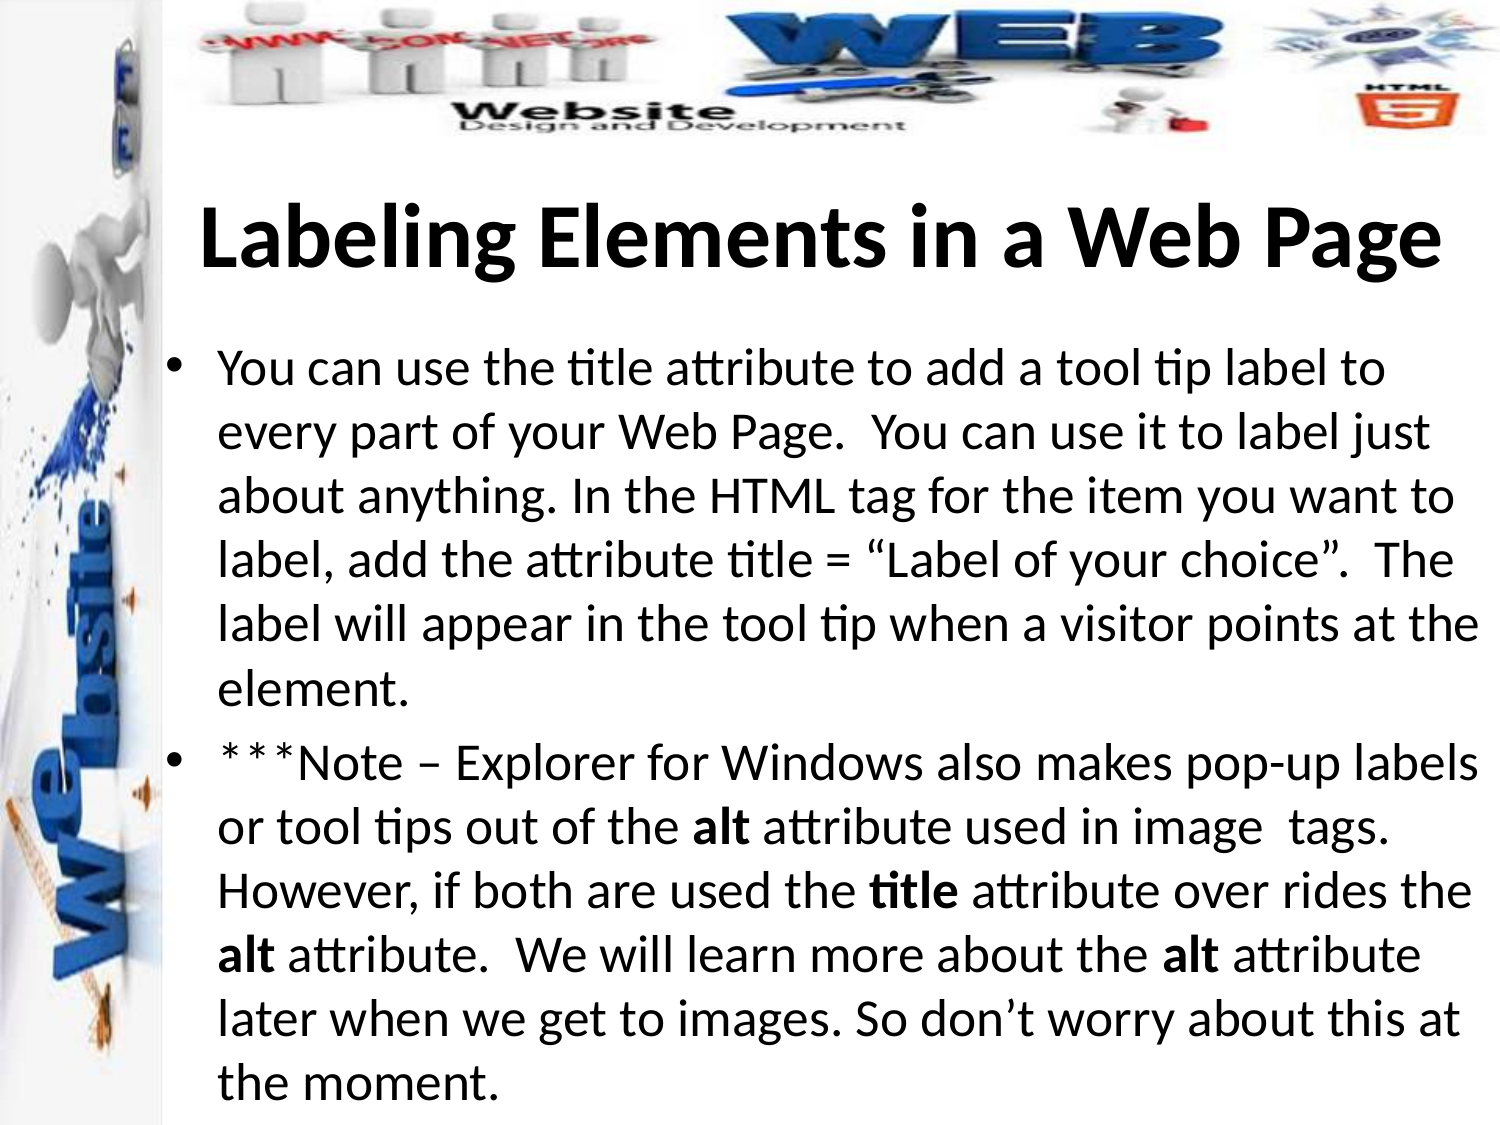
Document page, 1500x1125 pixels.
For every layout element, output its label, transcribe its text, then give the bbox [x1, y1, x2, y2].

list You can use the title attribute to add a tool tip label to every part of your Web Page. You can use it to label just about anything. In the HTML tag for the item you want to label, add the attribute title = “Label of your choice”. The label will appear in the tool tip when a visitor points at the element. ***Note – Explorer for Windows also makes pop-up labels or tool tips out of the alt attribute used in image tags. However, if both are used the title attribute over rides the alt attribute. We will learn more about the alt attribute later when we get to images. So don’t worry about this at the moment. [150, 324, 1500, 1125]
picture [0, 0, 1500, 1125]
title Labeling Elements in a Web Page [147, 137, 1498, 325]
